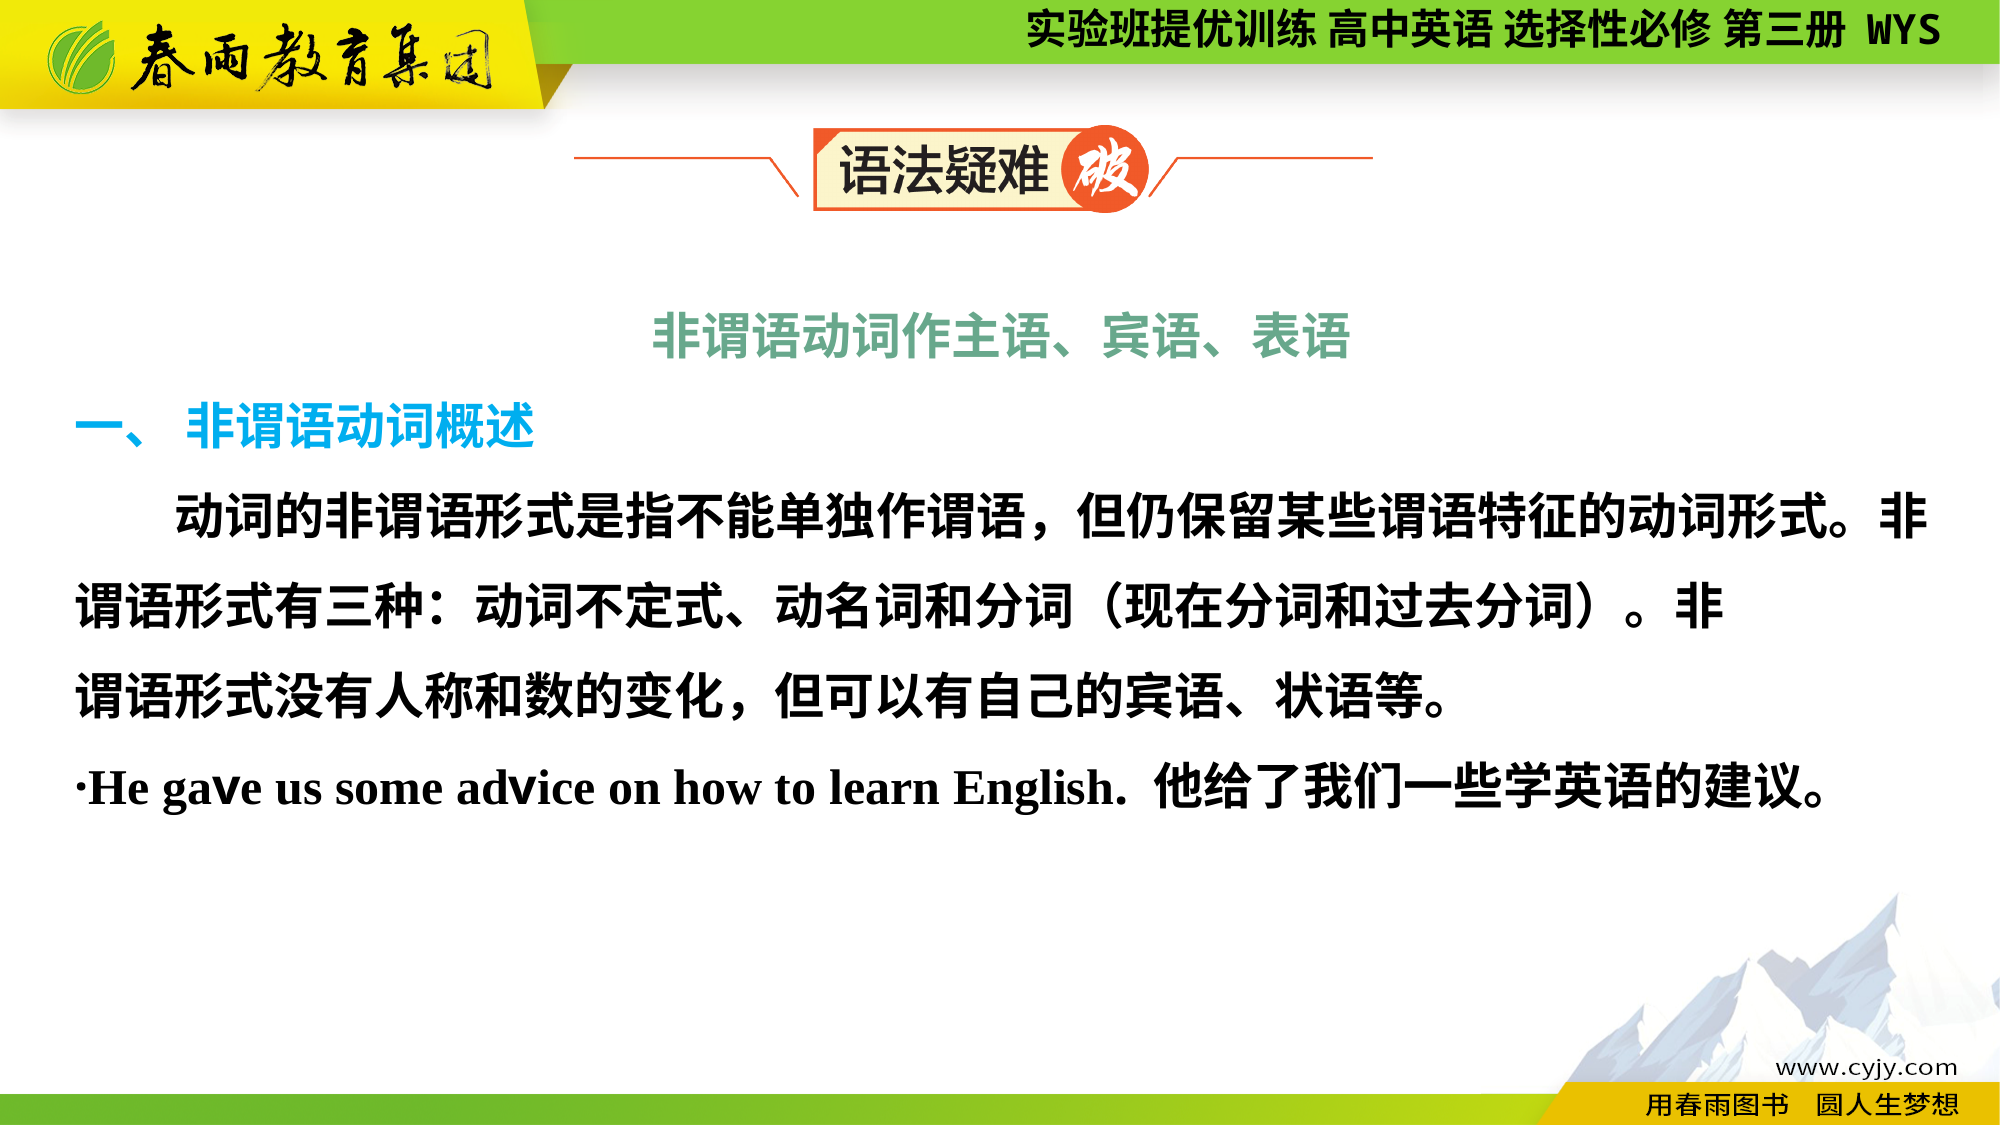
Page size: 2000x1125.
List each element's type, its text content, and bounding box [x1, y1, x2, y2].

list 非谓语动词作主语、宾语、表语 一、 非谓语动词概述 动词的非谓语形式是指不能单独作谓语，但仍保留某些谓语特征的动词形式。非谓语形式有三种：动词不定式、动名词和分词（现在分词和过去分词）。非 谓语形式没有人称和数的变化，但可以有自己的宾语、状语等。 ·He gave us some advice on how to learn English. 他给了我们一些学英语的建议。 [59, 267, 1944, 828]
picture [0, 0, 2000, 1125]
